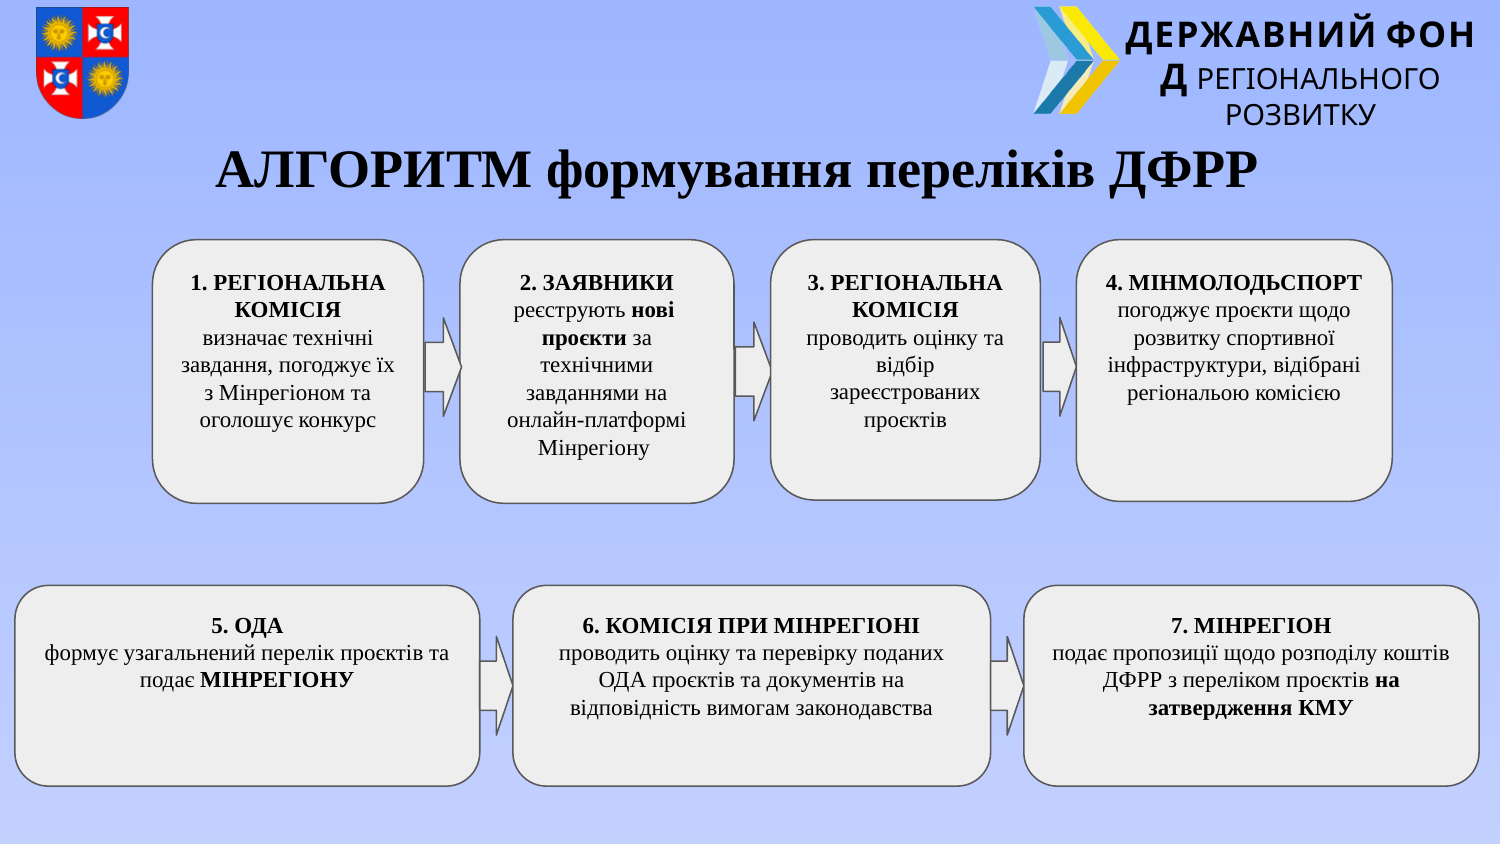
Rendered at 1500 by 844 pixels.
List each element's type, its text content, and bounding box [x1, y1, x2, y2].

text_box Д Е Р Ж А В Н И Й Ф О Н Д РЕГІОНАЛЬНОГО РОЗВИТКУ [1121, 6, 1495, 114]
text_box 5. ОДА формує узагальнений перелік проєктів та подає МІНРЕГІОНУ [14, 585, 480, 787]
text_box [1043, 317, 1076, 417]
picture [35, 6, 129, 119]
text_box 6. КОМІСІЯ ПРИ МІНРЕГІОНІ проводить оцінку та перевірку поданих ОДА проєктів та документів на відповідність вимогам законодавства [512, 585, 991, 787]
text_box 3. РЕГІОНАЛЬНА КОМІСІЯ проводить оцінку та відбір зареєстрованих проєктів [770, 239, 1041, 501]
text_box [735, 322, 770, 421]
text_box 1. РЕГІОНАЛЬНА КОМІСІЯ визначає технічні завдання, погоджує їх з Мінрегіоном та оголошує конкурс [152, 239, 424, 504]
text_box 7. МІНРЕГІОН подає пропозиції щодо розподілу коштів ДФРР з переліком проєктів на затвердження КМУ [1023, 585, 1480, 787]
text_box АЛГОРИТМ формування переліків ДФРР [104, 118, 1372, 201]
text_box [990, 636, 1023, 736]
text_box 4. МІНМОЛОДЬСПОРТ погоджує проєкти щодо розвитку спортивної інфраструктури, відібрані регіональою комісією [1076, 239, 1393, 502]
text_box [479, 636, 512, 736]
picture [1033, 5, 1120, 114]
text_box [425, 317, 462, 417]
text_box 2. ЗАЯВНИКИ реєструють нові проєкти за технічними завданнями на онлайн-платформі Мінрегіону [459, 239, 735, 504]
